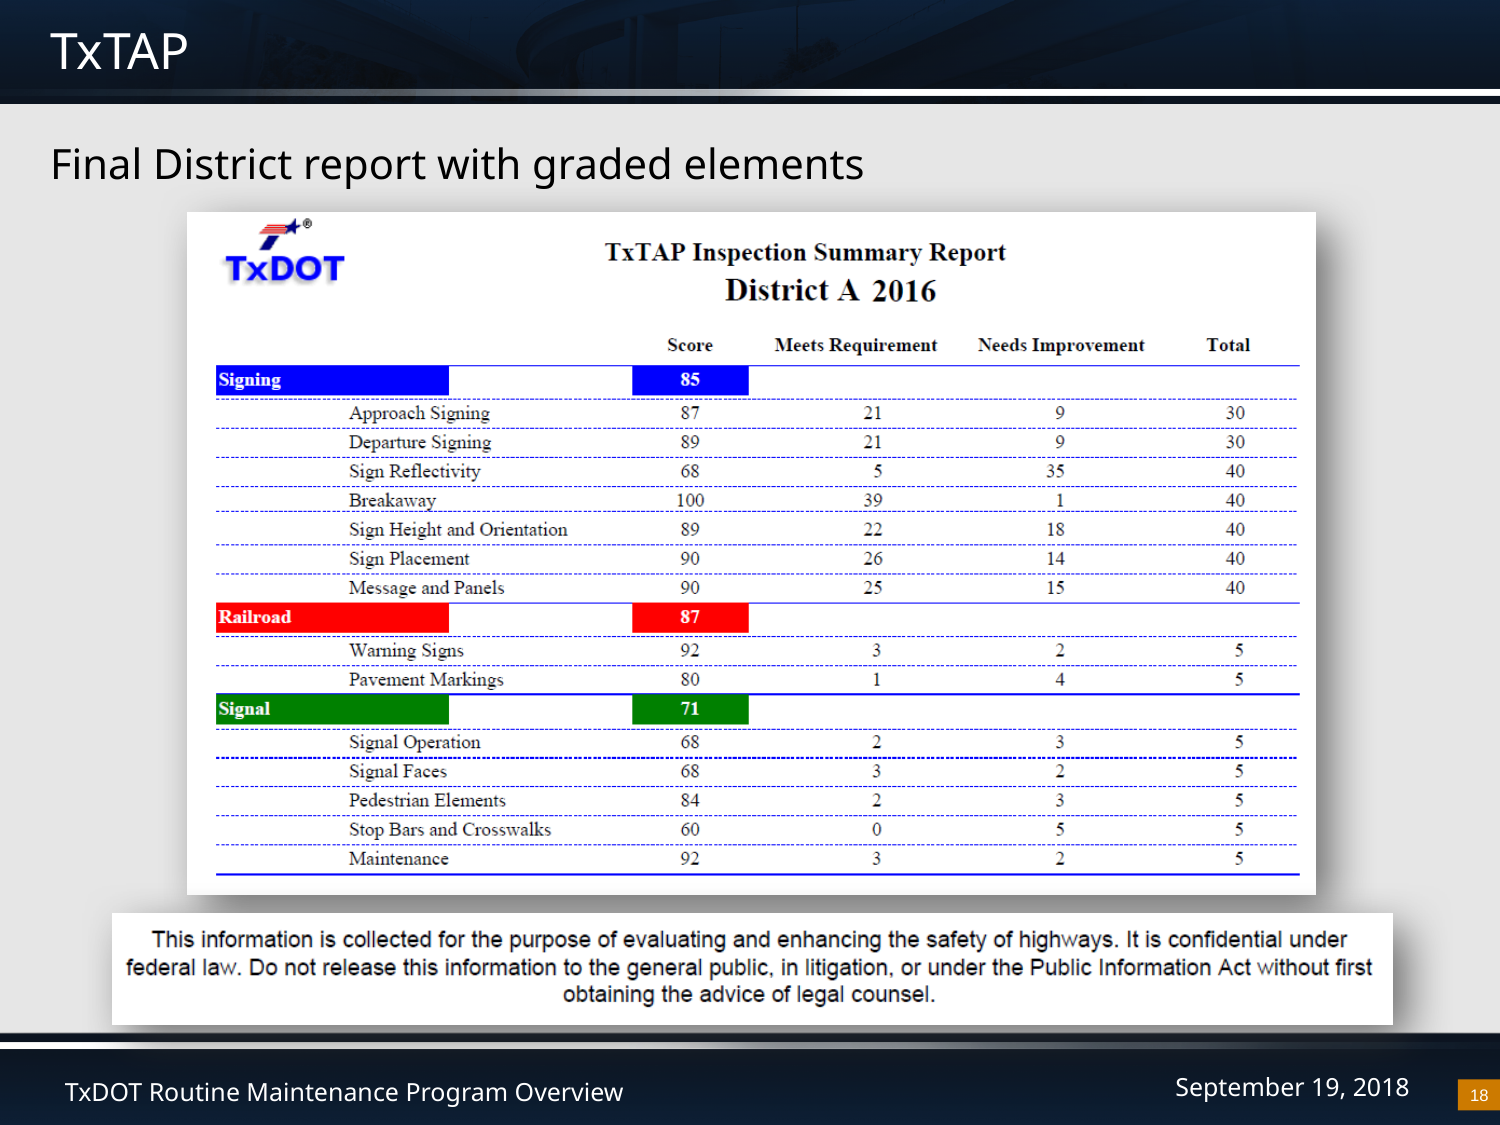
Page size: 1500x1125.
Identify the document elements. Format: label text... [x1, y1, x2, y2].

picture [187, 212, 1317, 895]
title TxTAP [50, 12, 1421, 89]
picture [0, 0, 1500, 104]
picture [0, 1032, 1500, 1125]
slide_number 18 [1454, 1079, 1489, 1110]
picture [112, 913, 1393, 1026]
list Final District report with graded elements [50, 137, 1383, 250]
